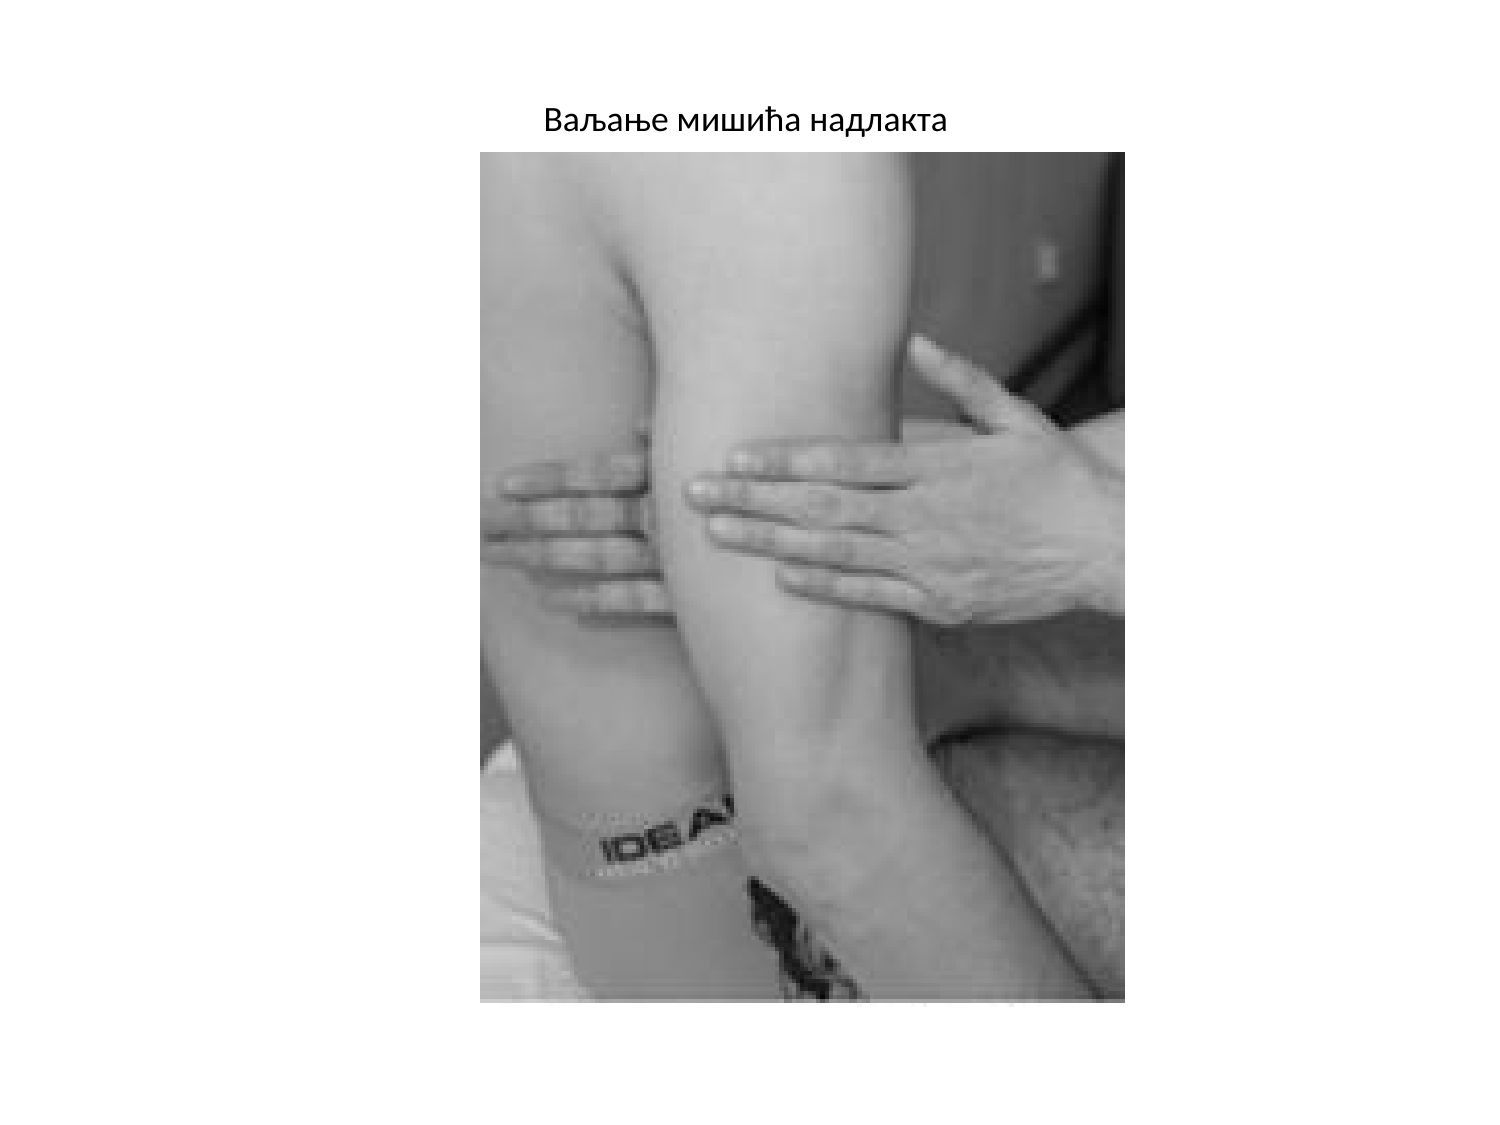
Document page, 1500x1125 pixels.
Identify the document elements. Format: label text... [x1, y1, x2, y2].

title Ваљање мишића надлакта [75, 45, 1425, 233]
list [480, 152, 1126, 1007]
